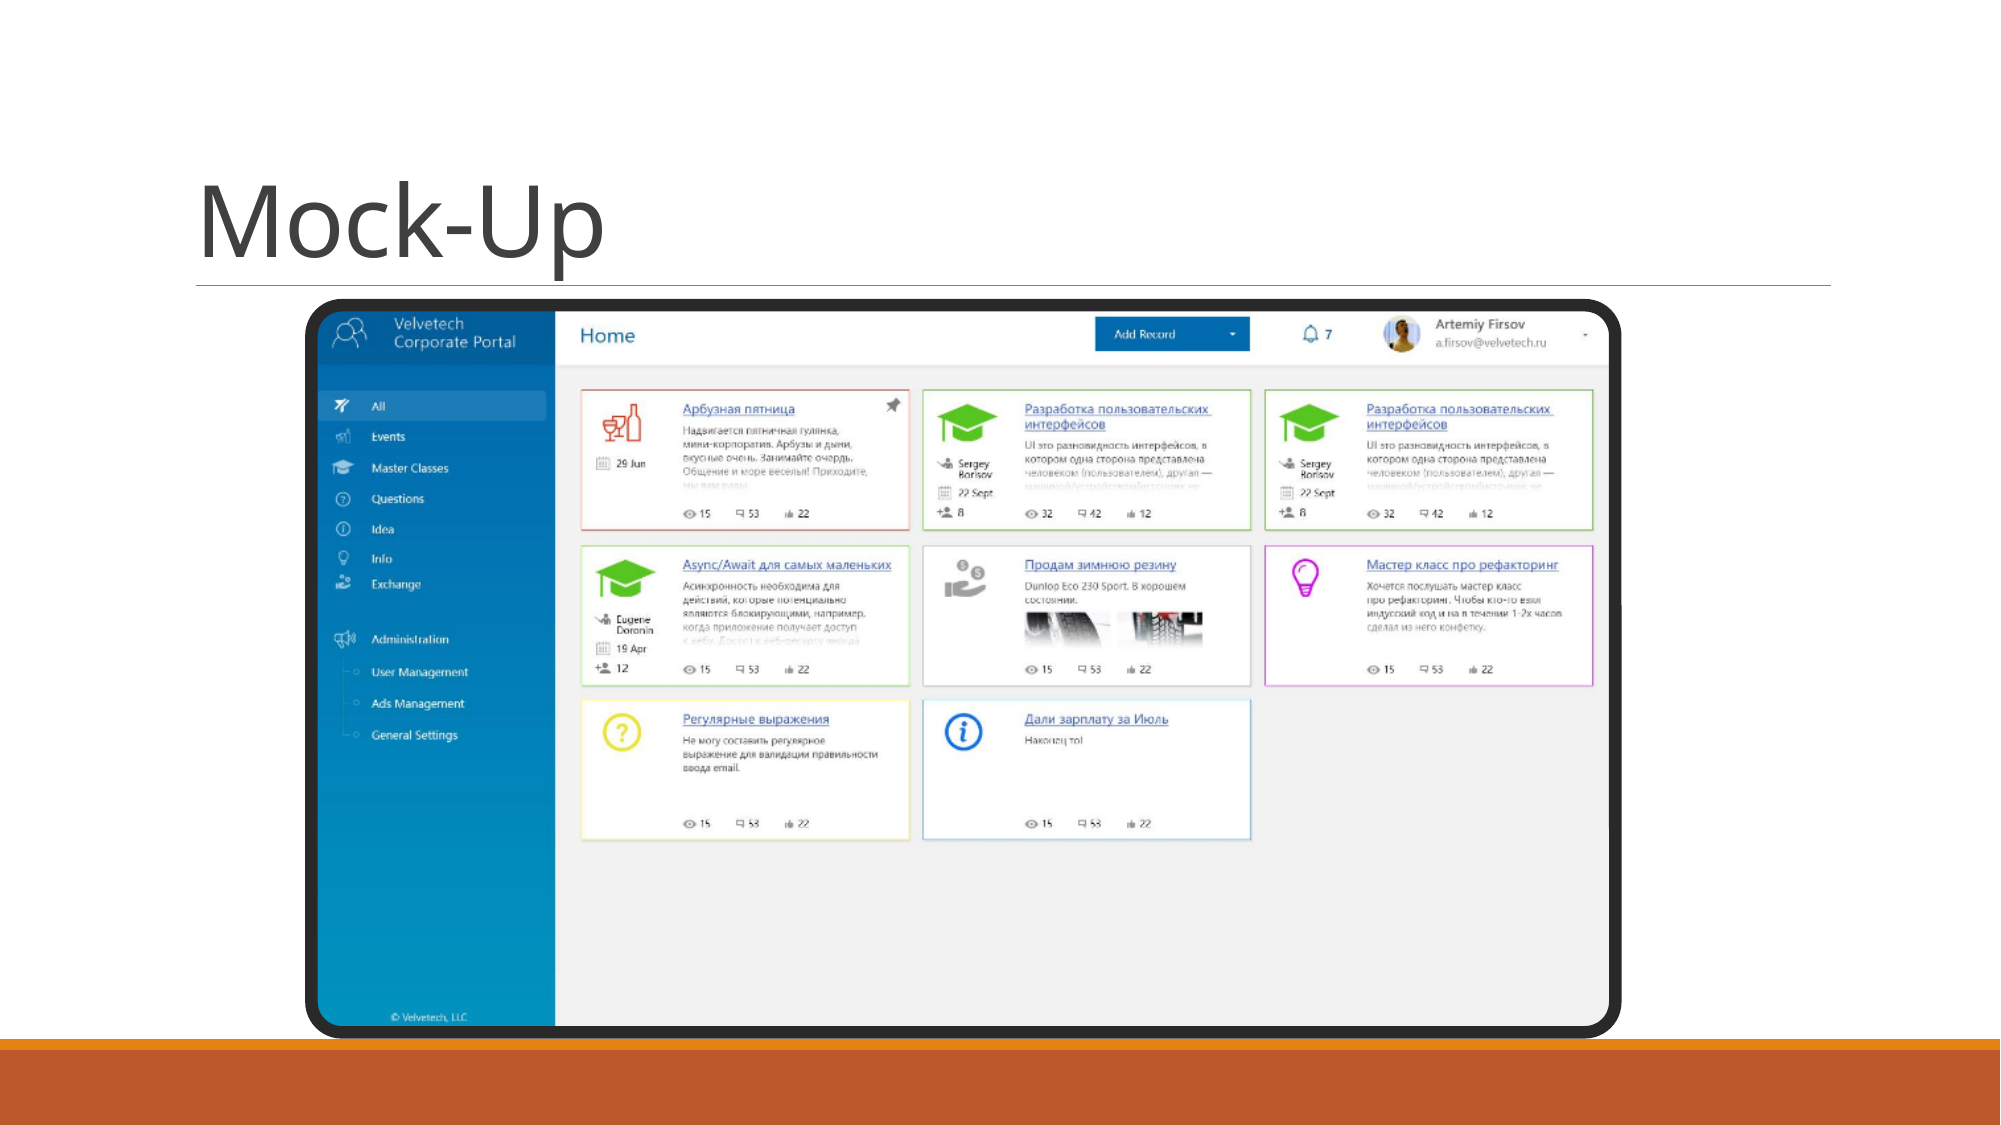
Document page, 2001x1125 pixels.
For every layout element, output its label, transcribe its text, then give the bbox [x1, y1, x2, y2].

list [310, 304, 1616, 1033]
title Mock-Up [180, 47, 1830, 285]
